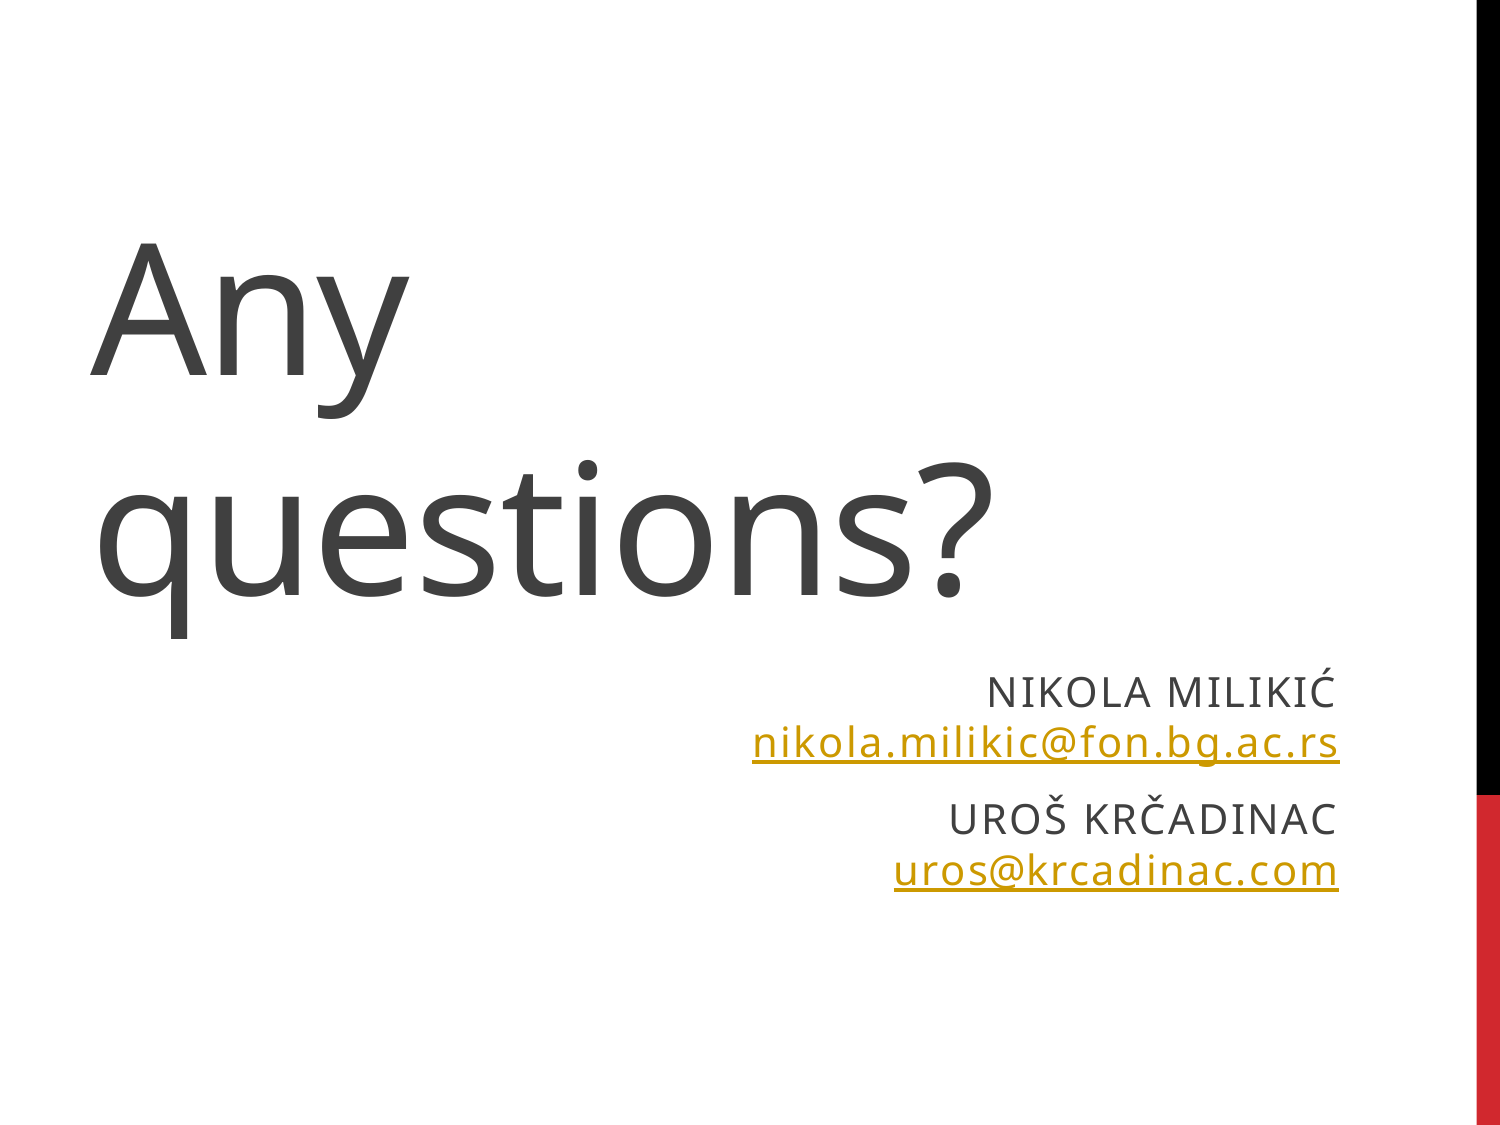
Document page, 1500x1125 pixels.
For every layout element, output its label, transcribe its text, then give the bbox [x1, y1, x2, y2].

subtitle Nikola Milikić nikola.milikic@fon.bg.ac.rs UROŠ KRČADINAC uros@krcadinac.com [150, 658, 1355, 946]
title Any questions? [75, 37, 1350, 788]
